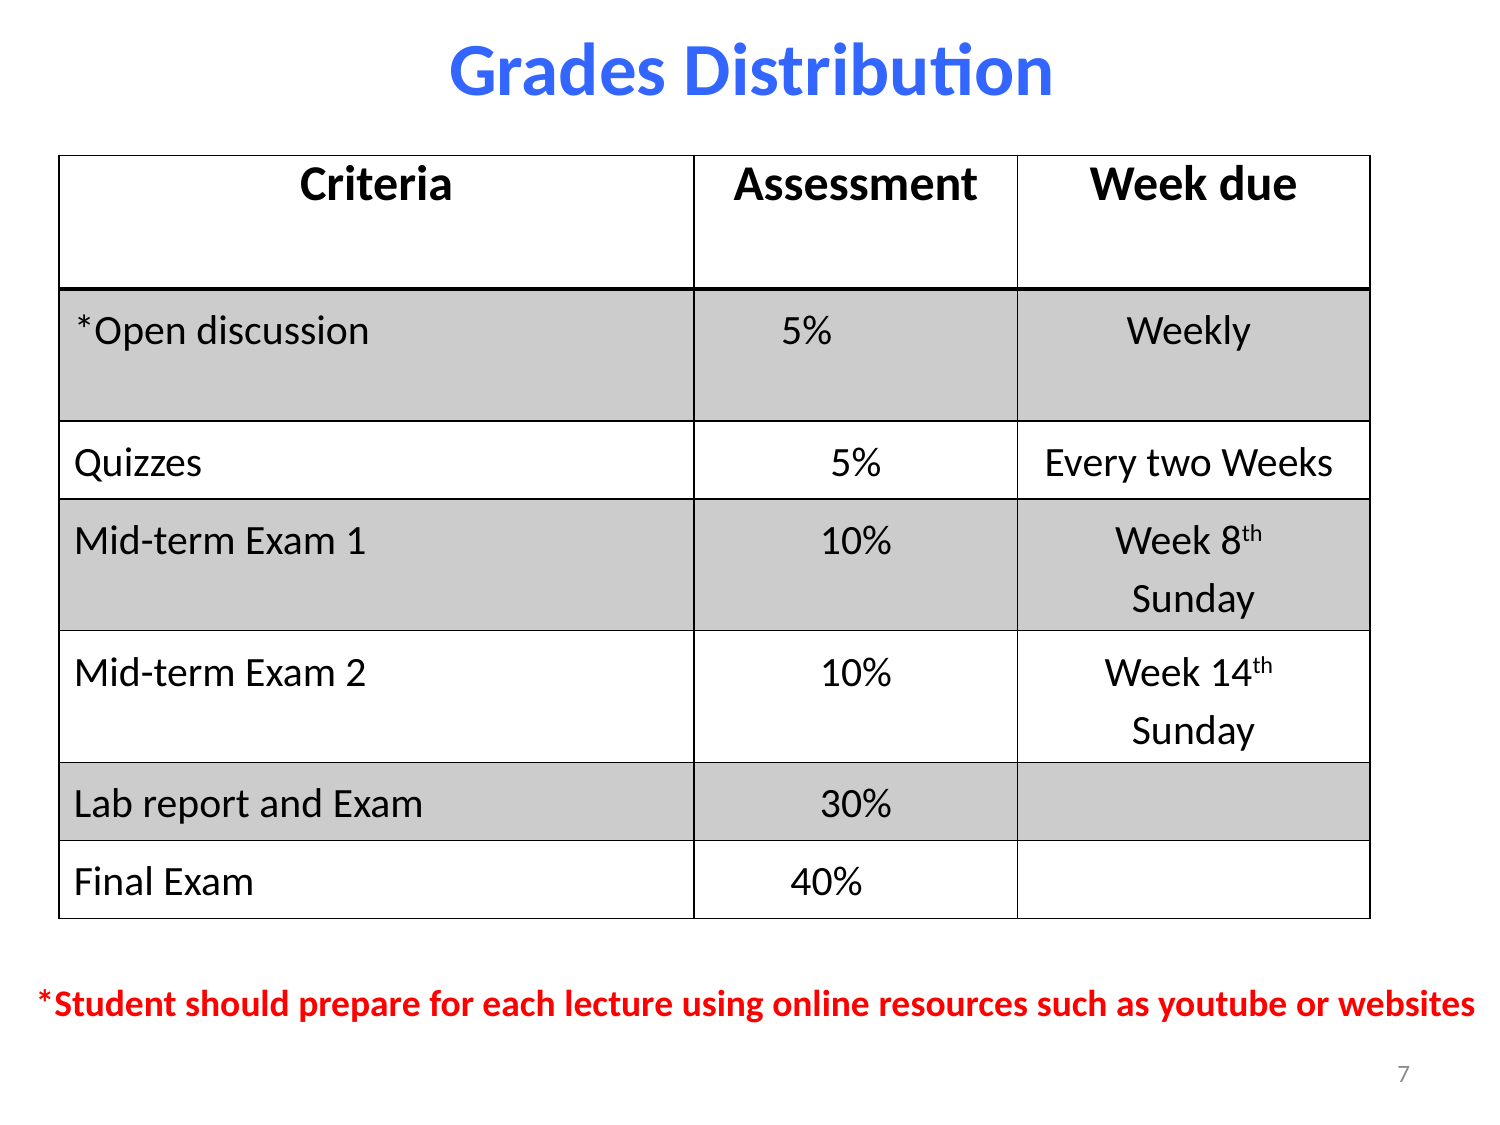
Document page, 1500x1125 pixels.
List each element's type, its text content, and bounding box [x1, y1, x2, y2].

table_cell 40% [695, 841, 1017, 918]
table_header Criteria [60, 156, 693, 287]
text_box *Student should prepare for each lecture using online resources such as youtube or websites [20, 971, 1500, 1076]
table_cell *Open discussion [60, 291, 693, 420]
slide_number 6 [1074, 1042, 1425, 1103]
table_cell [1018, 841, 1369, 918]
table_header Assessment [695, 156, 1017, 287]
table_cell 5% [695, 422, 1017, 498]
table_cell Lab report and Exam [60, 763, 693, 840]
table_cell Weekly [1018, 291, 1369, 420]
table_cell Final Exam [60, 841, 693, 918]
table_cell Week 14th Sunday [1018, 631, 1369, 762]
table_cell Week 8th Sunday [1018, 500, 1369, 630]
table_cell 10% [695, 500, 1017, 630]
table_cell Mid-term Exam 2 [60, 631, 693, 762]
table_cell 5% [695, 291, 1017, 420]
table_cell 30% [695, 763, 1017, 840]
table_cell Every two Weeks [1018, 422, 1369, 498]
table_header Week due [1018, 156, 1369, 287]
table_cell Quizzes [60, 422, 693, 498]
table_cell 10% [695, 631, 1017, 762]
table_cell Mid-term Exam 1 [60, 500, 693, 630]
text_box Grades Distribution [434, 13, 1070, 118]
table_cell [1018, 763, 1369, 840]
